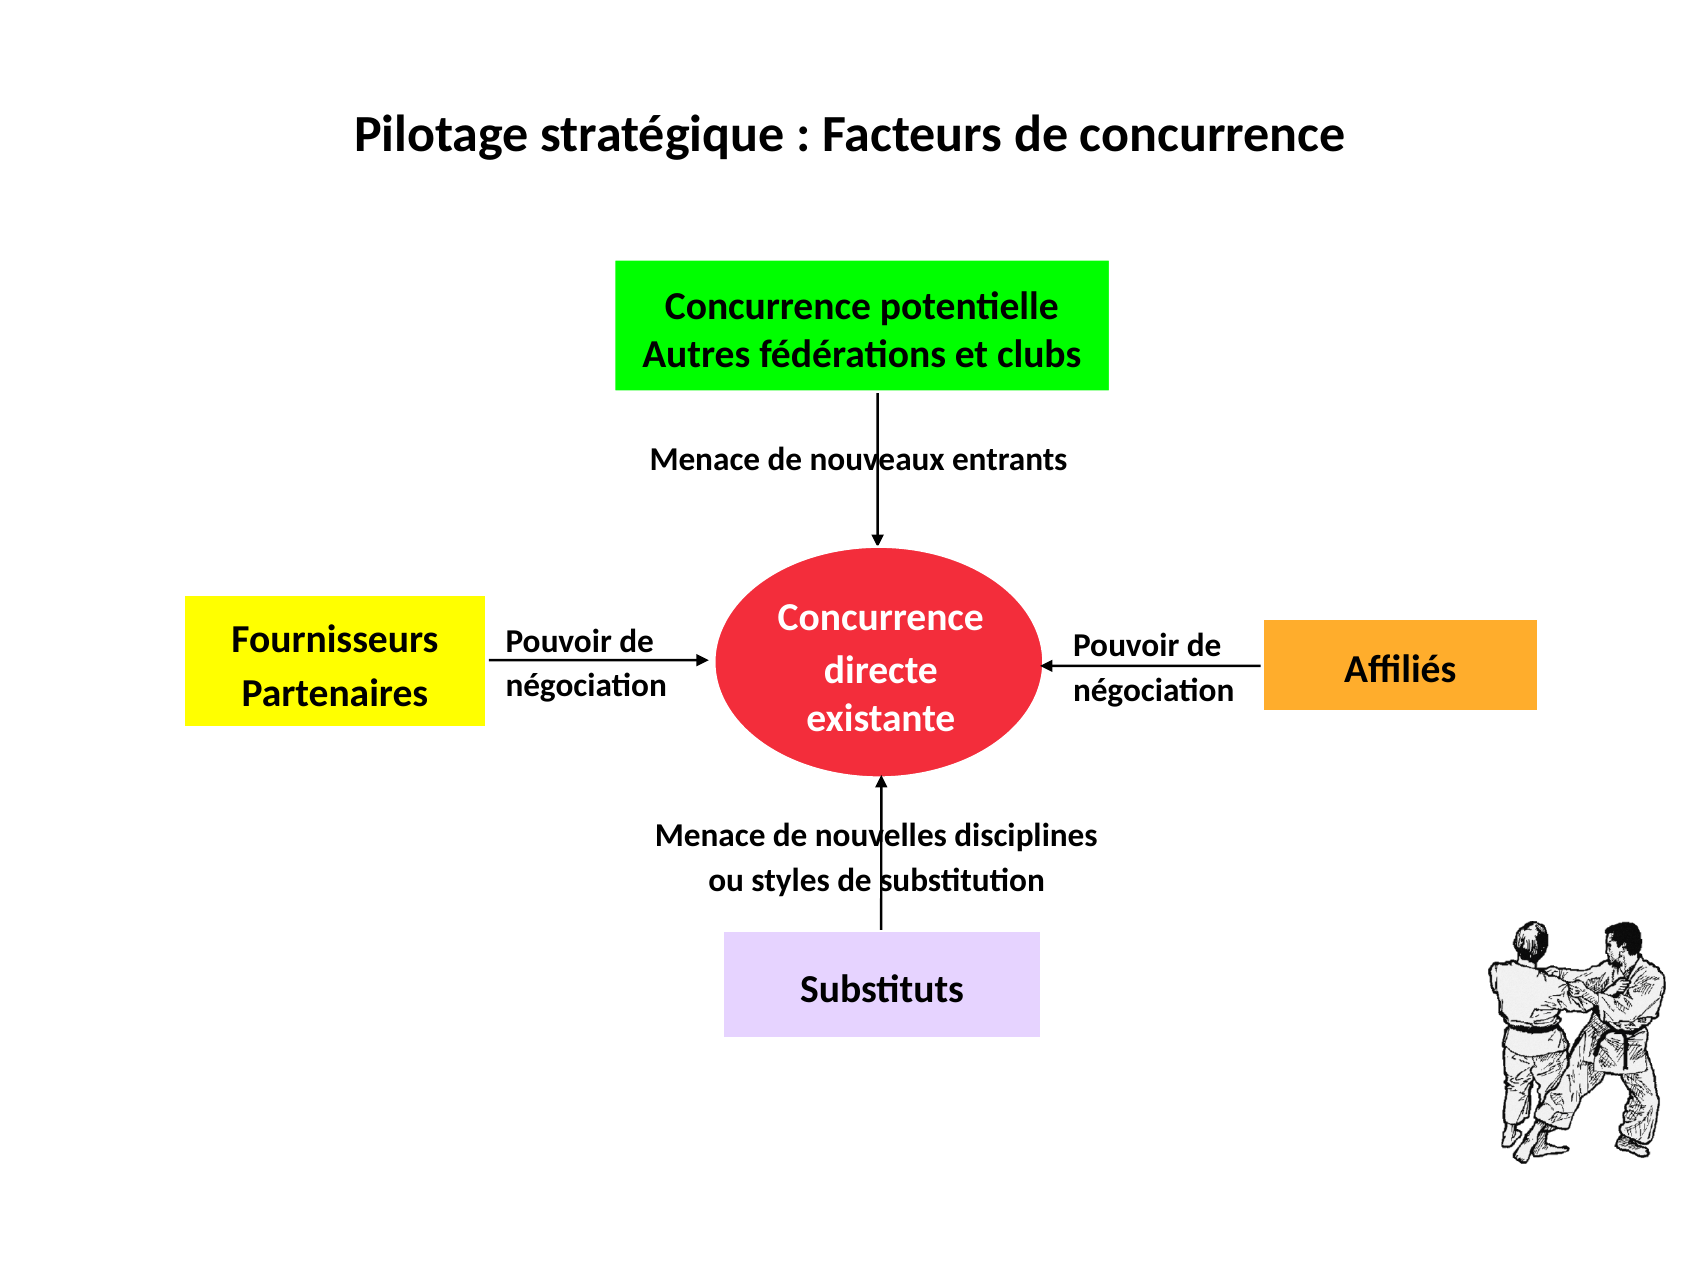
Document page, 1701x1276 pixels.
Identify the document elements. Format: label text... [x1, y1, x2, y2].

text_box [183, 259, 1539, 1039]
picture [1487, 920, 1666, 1165]
text_box Pilotage stratégique : Facteurs de concurrence [0, 99, 1701, 182]
